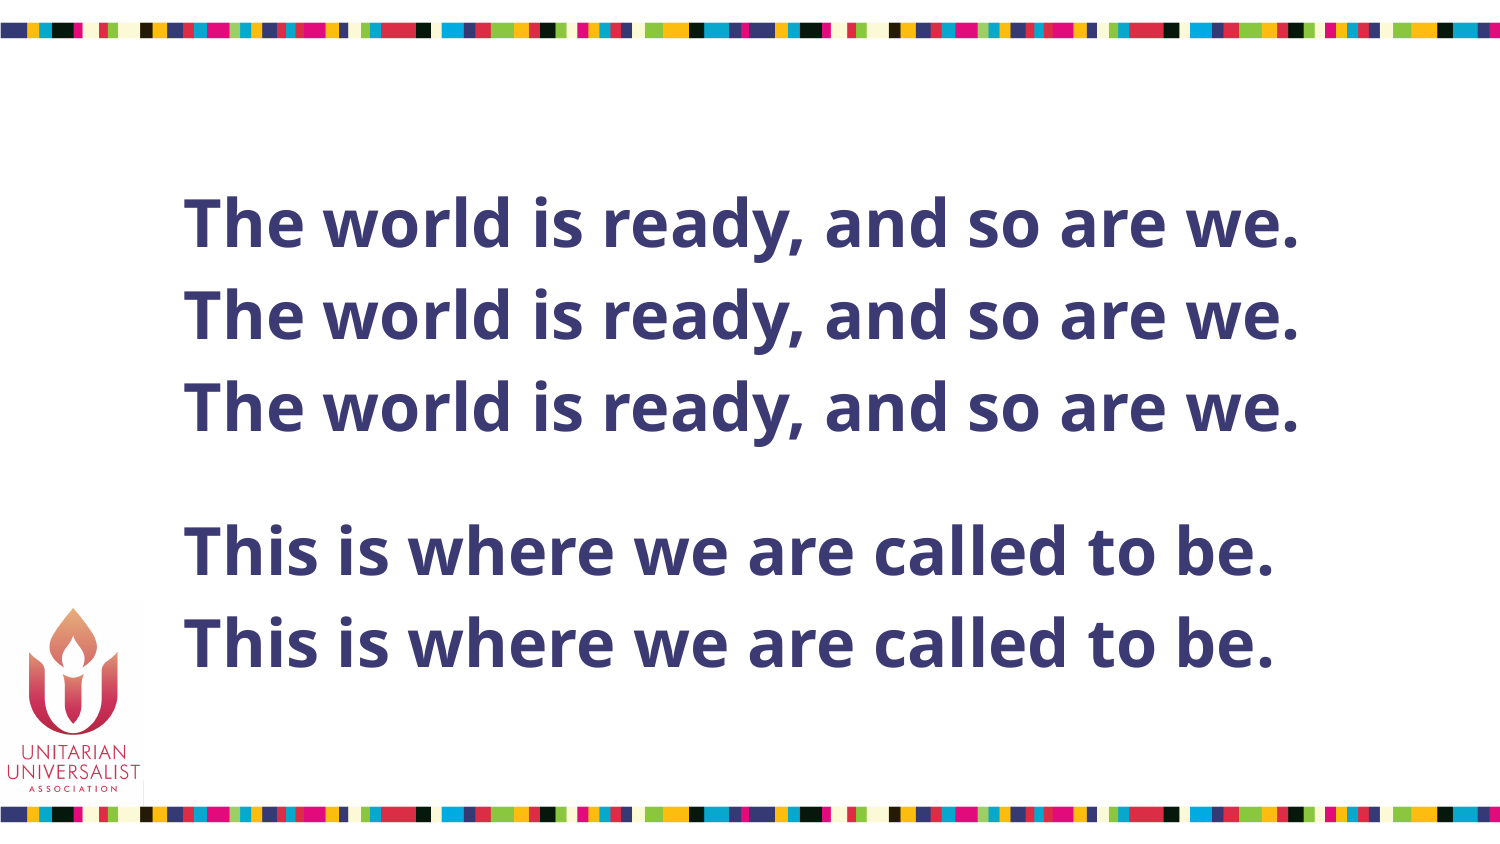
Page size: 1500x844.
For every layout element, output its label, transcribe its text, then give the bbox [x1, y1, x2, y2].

text_box The world is ready, and so are we. The world is ready, and so are we. The world is ready, and so are we. This is where we are called to be. This is where we are called to be. [168, 154, 1421, 696]
picture [0, 600, 1500, 824]
picture [0, 22, 1500, 40]
